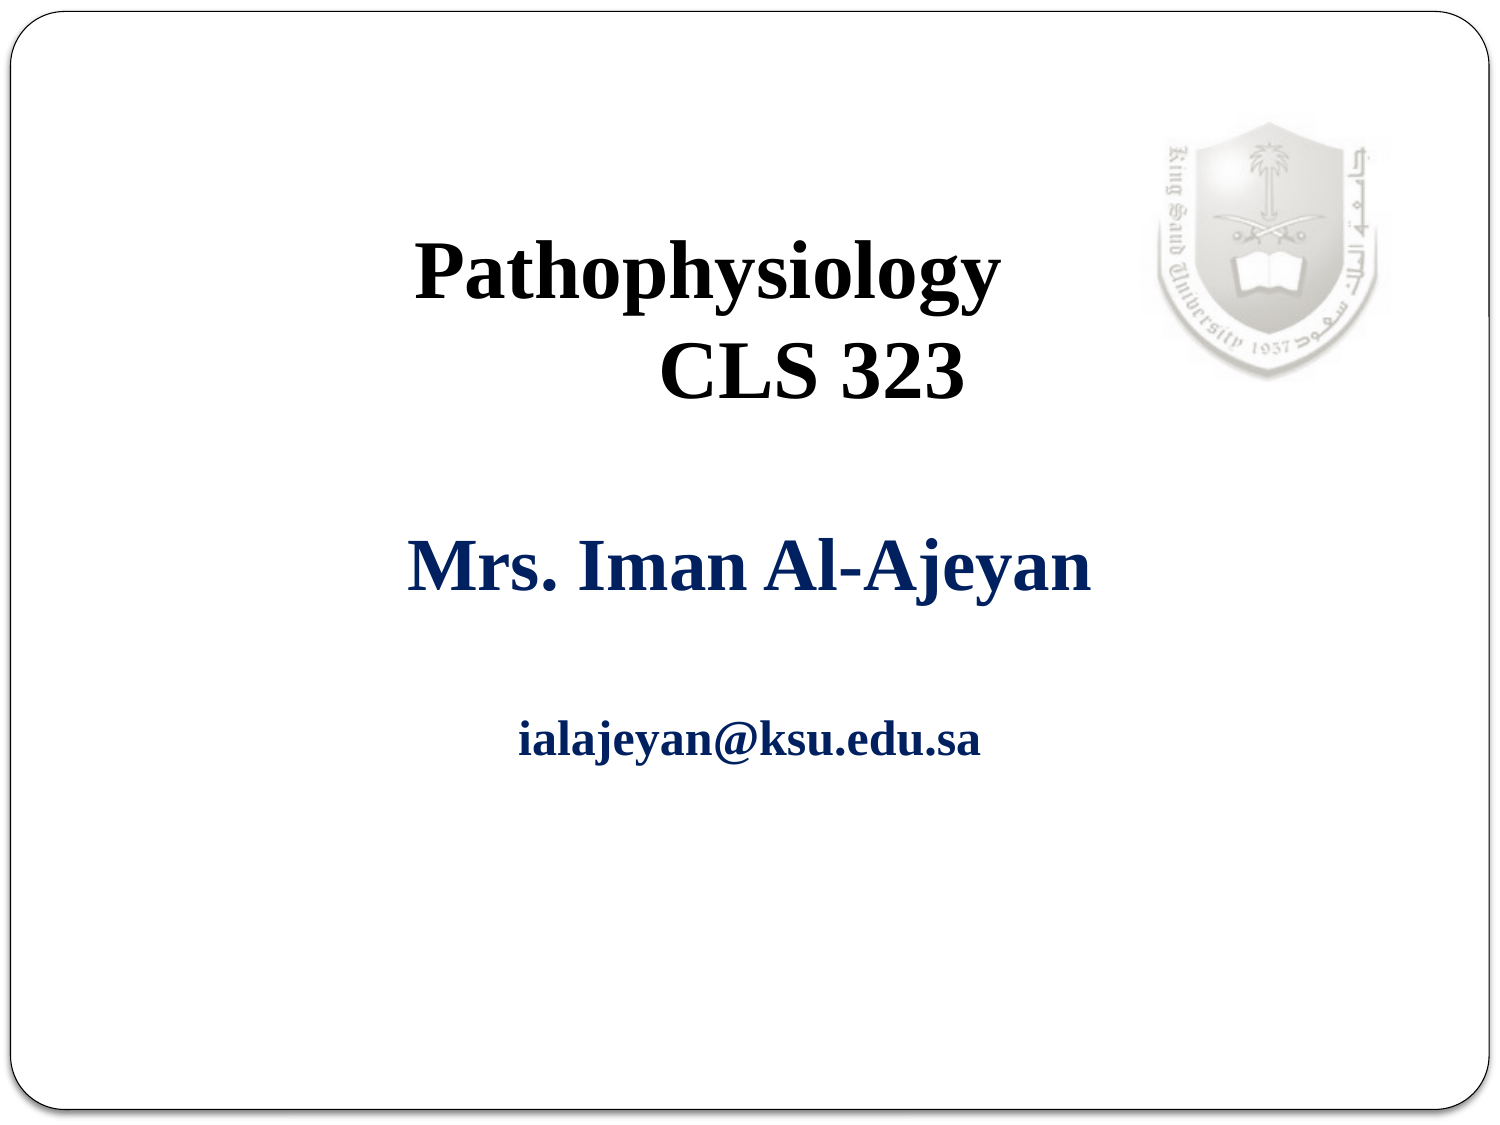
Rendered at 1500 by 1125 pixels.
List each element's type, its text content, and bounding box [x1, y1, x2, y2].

picture [1139, 113, 1398, 383]
text_box Pathophysiology CLS 323 Mrs. Iman Al-Ajeyan ialajeyan@ksu.edu.sa [112, 208, 1388, 773]
